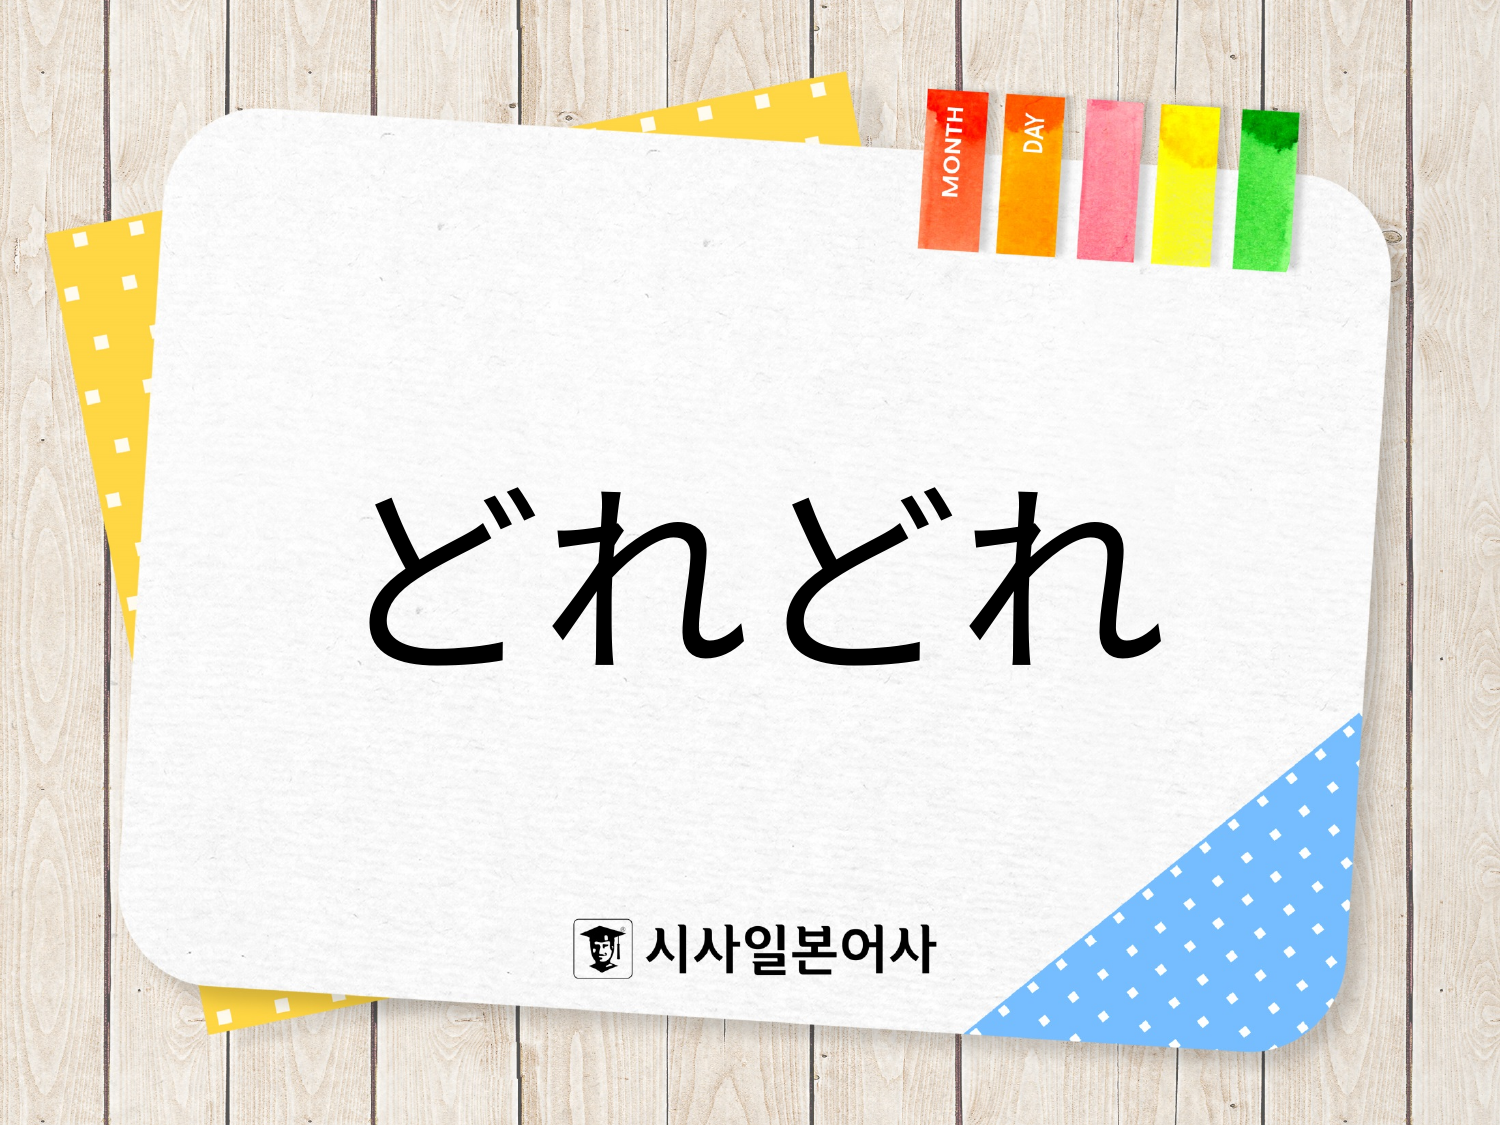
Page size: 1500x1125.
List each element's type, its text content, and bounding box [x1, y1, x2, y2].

title どれどれ [75, 338, 1425, 811]
picture [0, 0, 1500, 1125]
